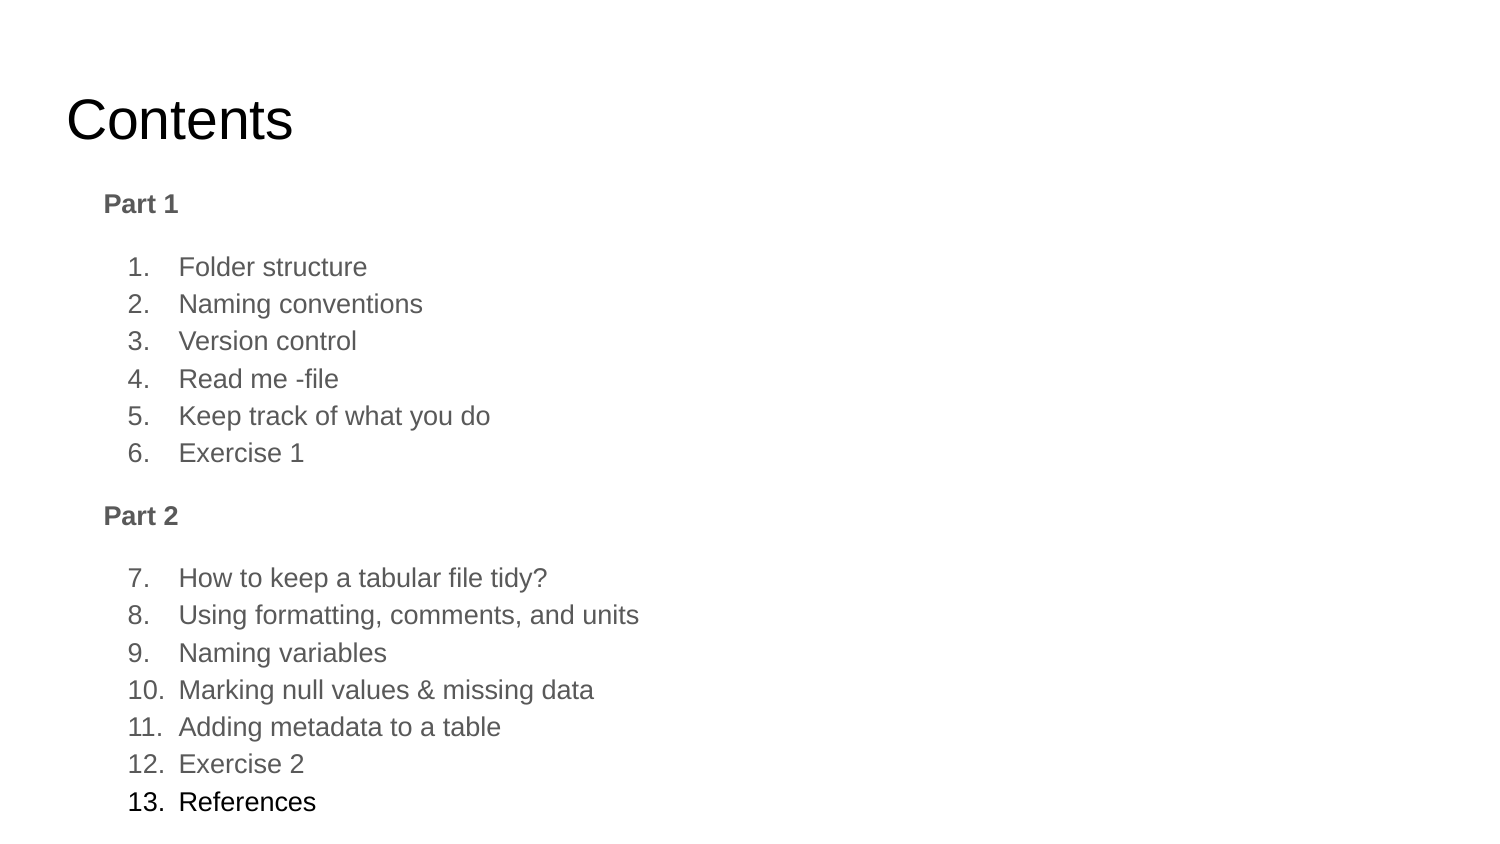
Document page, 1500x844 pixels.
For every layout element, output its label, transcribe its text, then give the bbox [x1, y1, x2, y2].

list Part 1 Folder structure Naming conventions Version control Read me -file Keep track of what you do Exercise 1 Part 2 How to keep a tabular file tidy? Using formatting, comments, and units Naming variables Marking null values ​​& missing data Adding metadata to a table Exercise 2 References [88, 166, 1487, 809]
title Contents [51, 72, 1449, 167]
